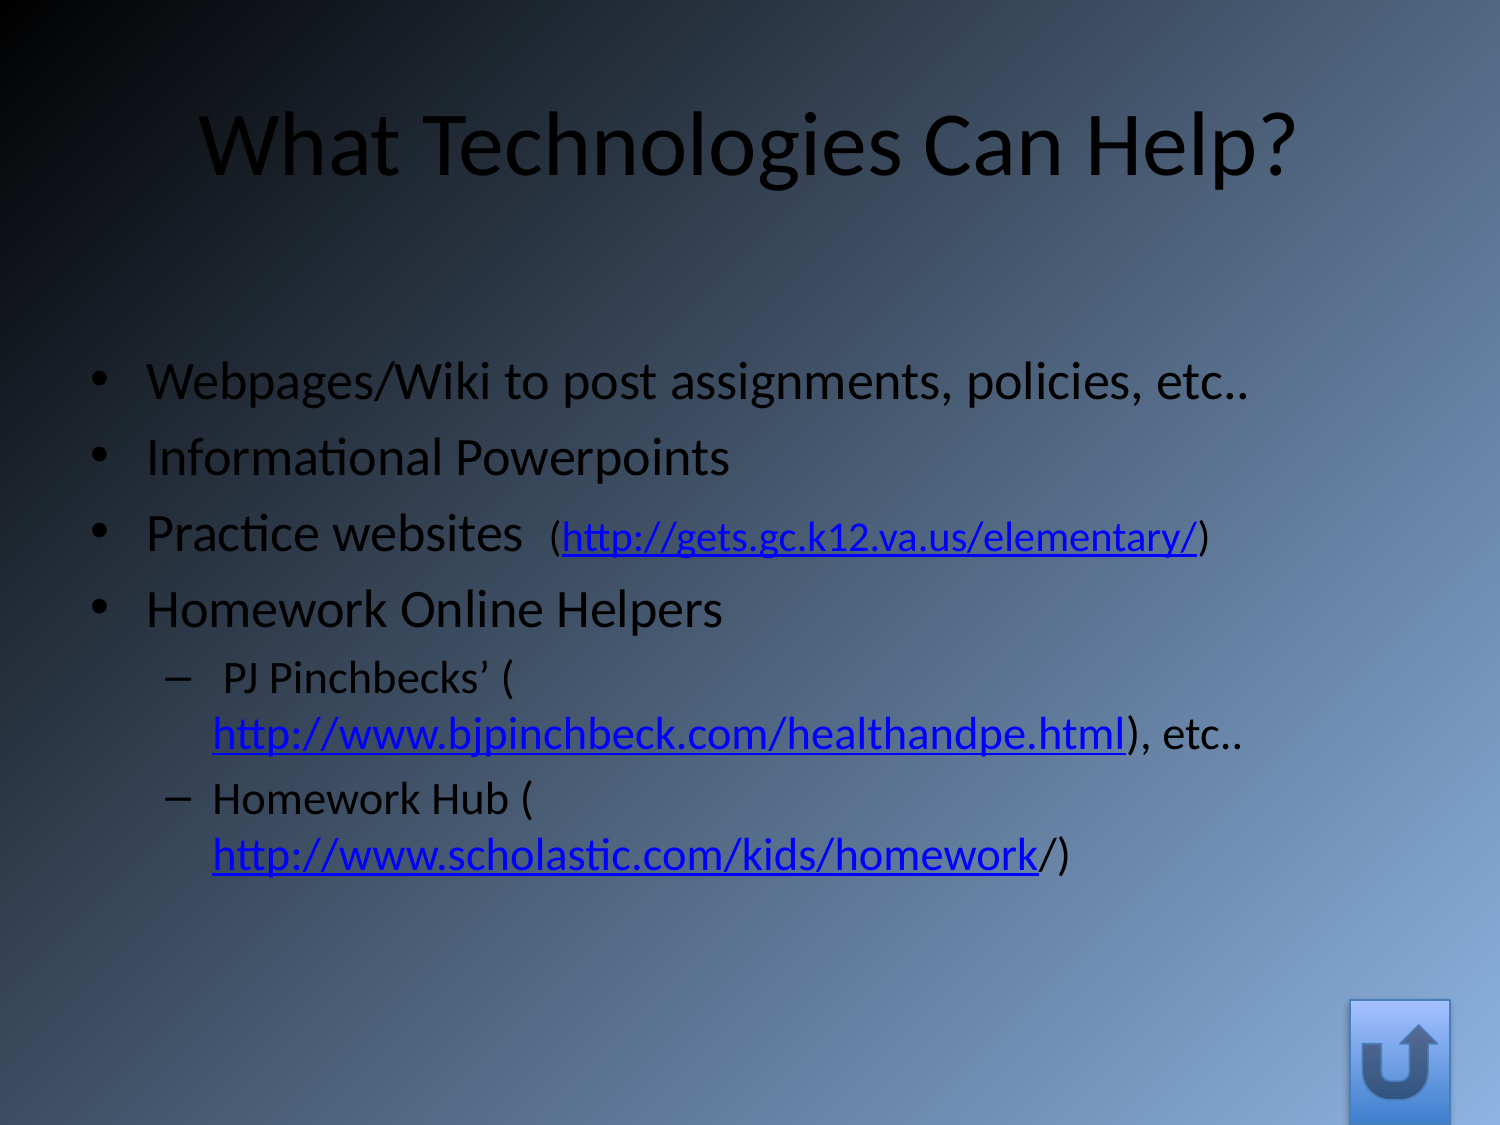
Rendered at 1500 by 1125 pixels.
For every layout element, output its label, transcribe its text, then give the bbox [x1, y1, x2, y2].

list Webpages/Wiki to post assignments, policies, etc.. Informational Powerpoints Practice websites (http://gets.gc.k12.va.us/elementary/) Homework Online Helpers PJ Pinchbecks’ (http://www.bjpinchbeck.com/healthandpe.html), etc.. Homework Hub (http://www.scholastic.com/kids/homework/) [75, 262, 1300, 888]
text_box [1349, 999, 1451, 1125]
title What Technologies Can Help? [75, 45, 1425, 233]
